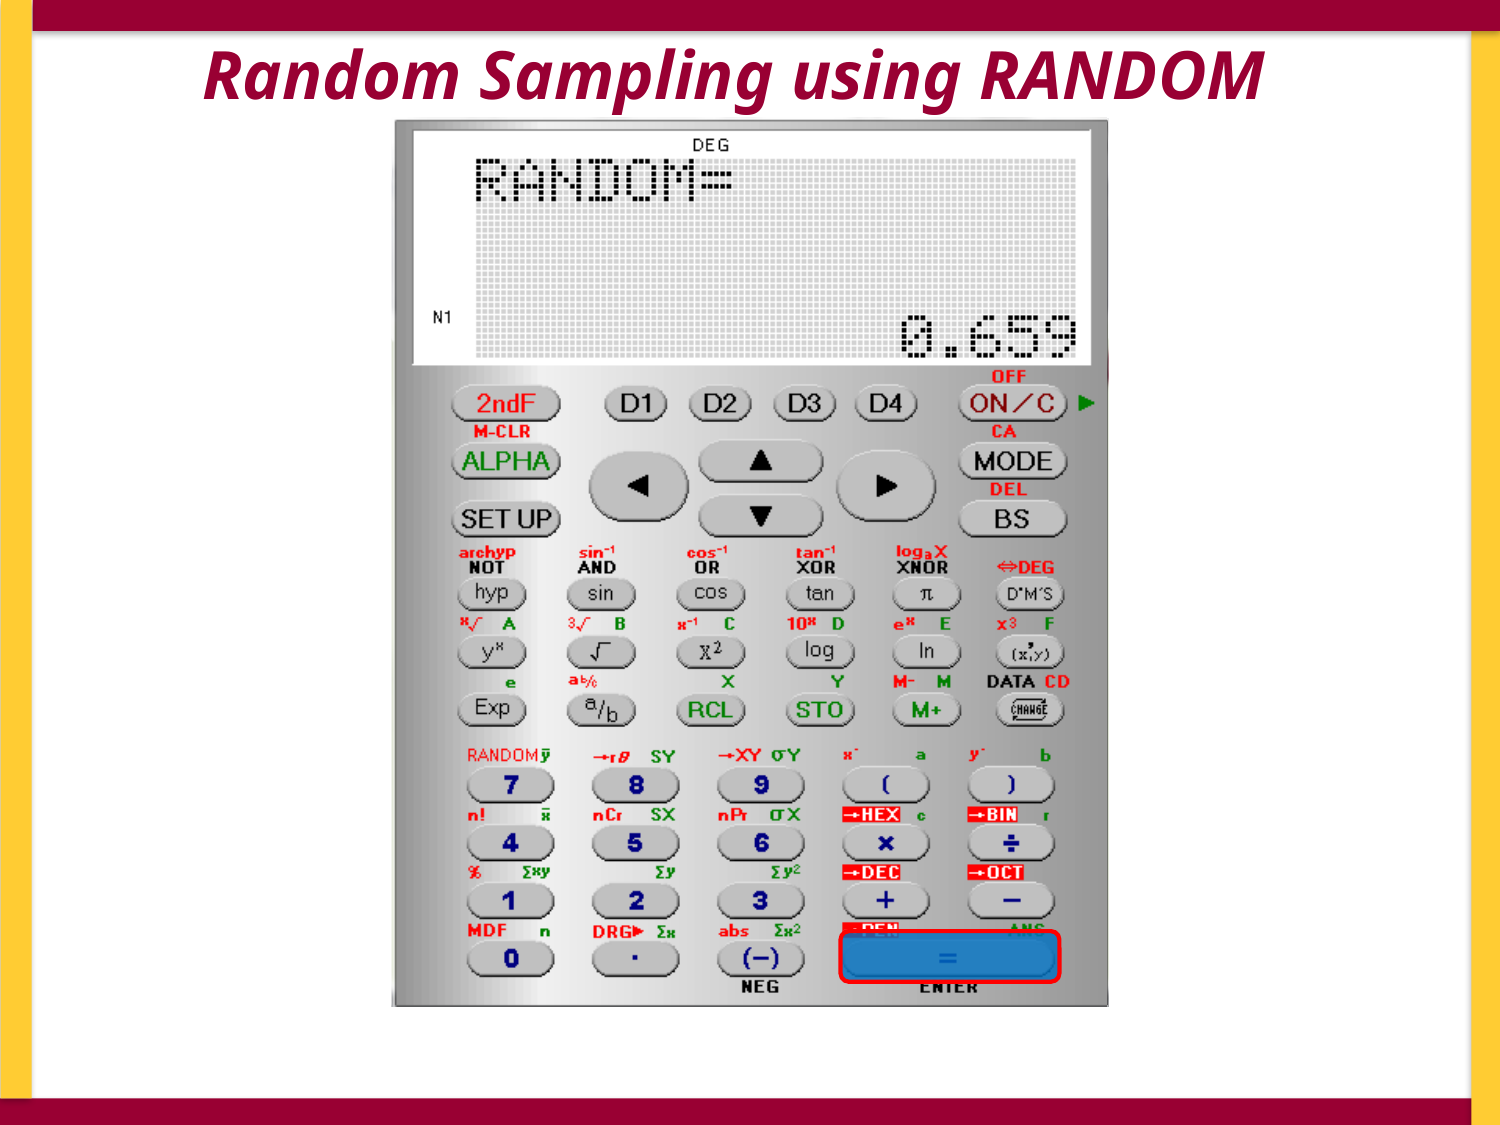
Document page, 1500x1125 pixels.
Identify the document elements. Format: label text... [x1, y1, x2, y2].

text_box Random Sampling using RANDOM [51, 25, 1418, 120]
picture [391, 117, 1109, 1008]
